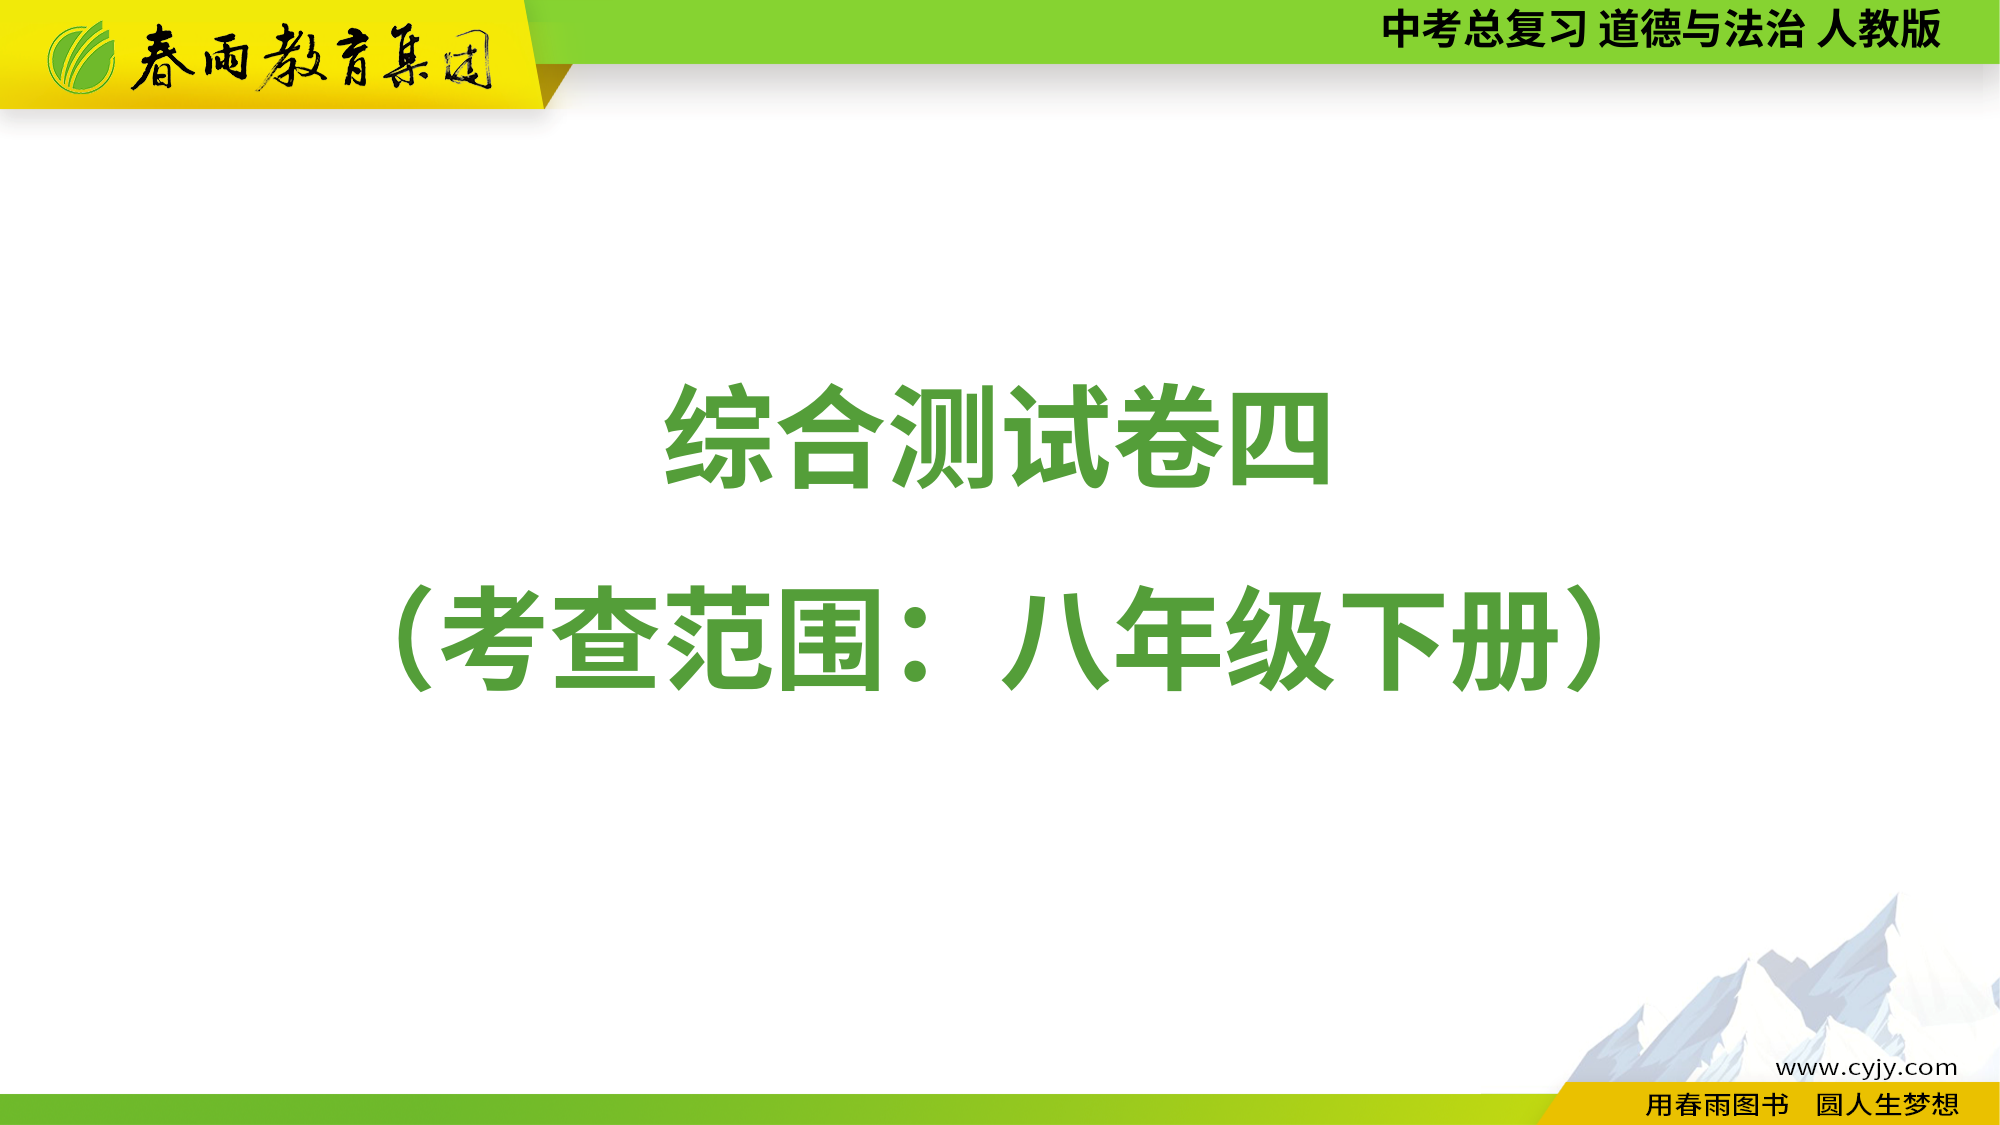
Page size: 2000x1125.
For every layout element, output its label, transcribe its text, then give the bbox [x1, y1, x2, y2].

text_box 综合测试卷四 （考查范围：八年级下册） [54, 291, 1946, 712]
picture [0, 0, 2000, 1125]
